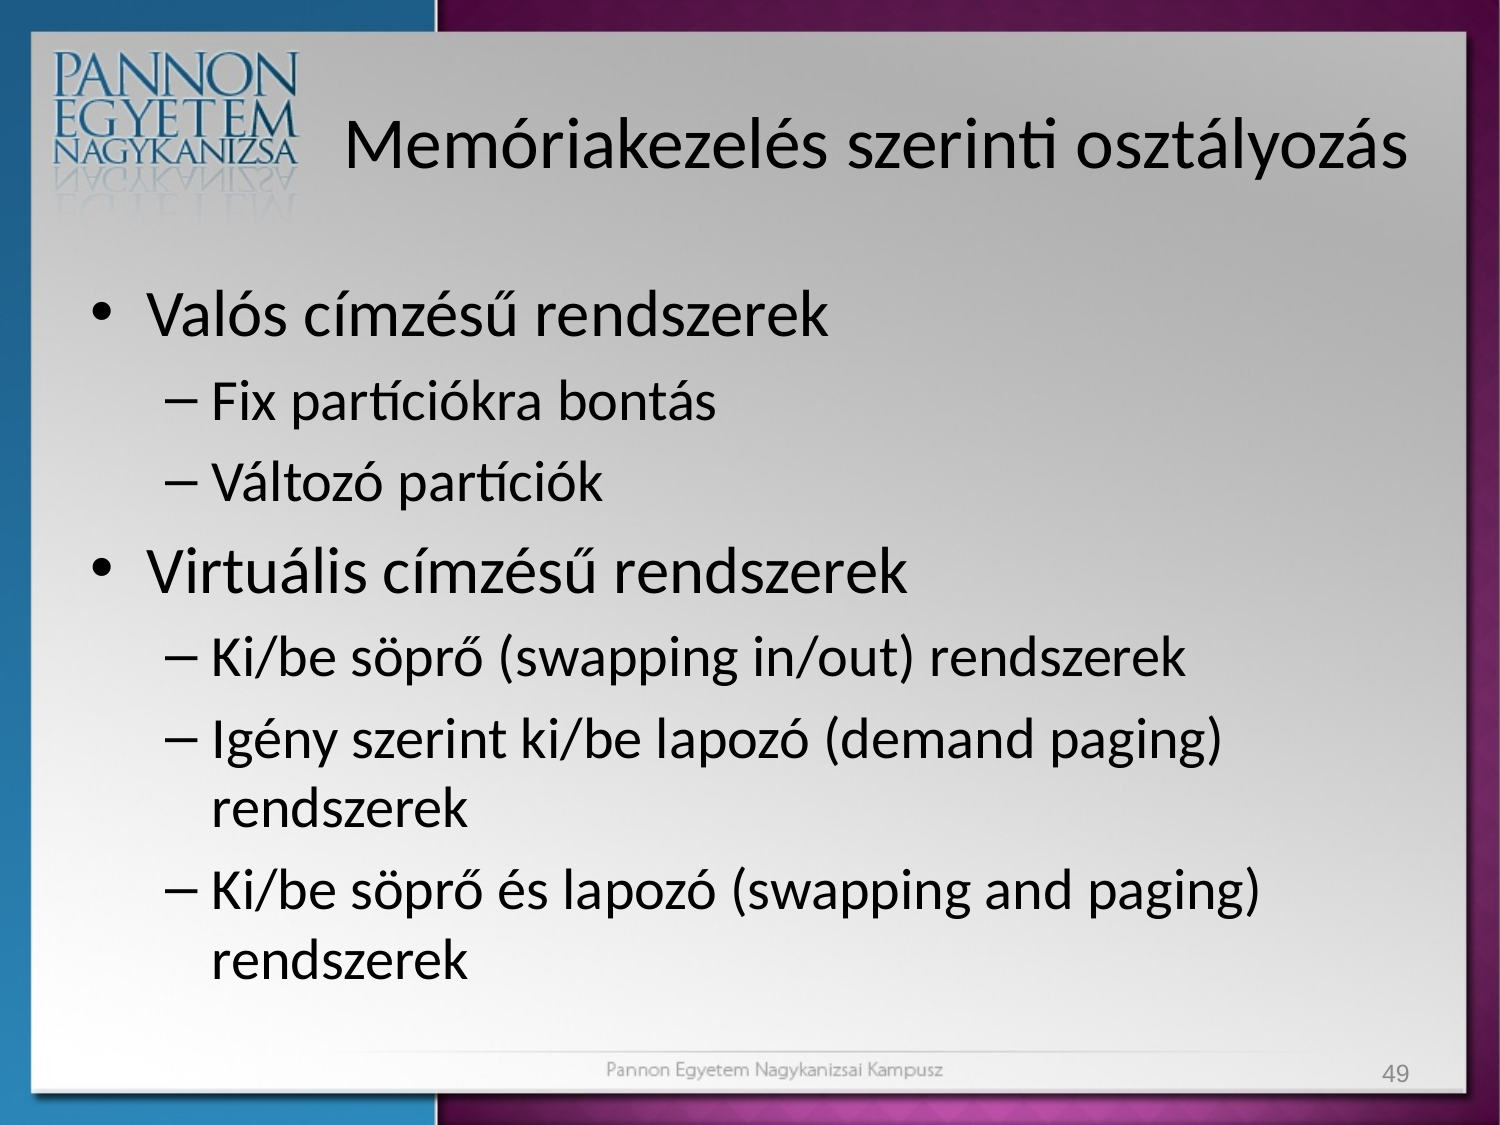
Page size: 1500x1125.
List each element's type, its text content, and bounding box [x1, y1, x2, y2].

picture [0, 0, 1500, 1125]
slide_number 49 [1074, 1042, 1425, 1103]
list Valós címzésű rendszerek Fix partíciókra bontás Változó partíciók Virtuális címzésű rendszerek Ki/be söprő (swapping in/out) rendszerek Igény szerint ki/be lapozó (demand paging) rendszerek Ki/be söprő és lapozó (swapping and paging) rendszerek [75, 262, 1425, 1038]
title Memóriakezelés szerinti osztályozás [328, 45, 1425, 233]
